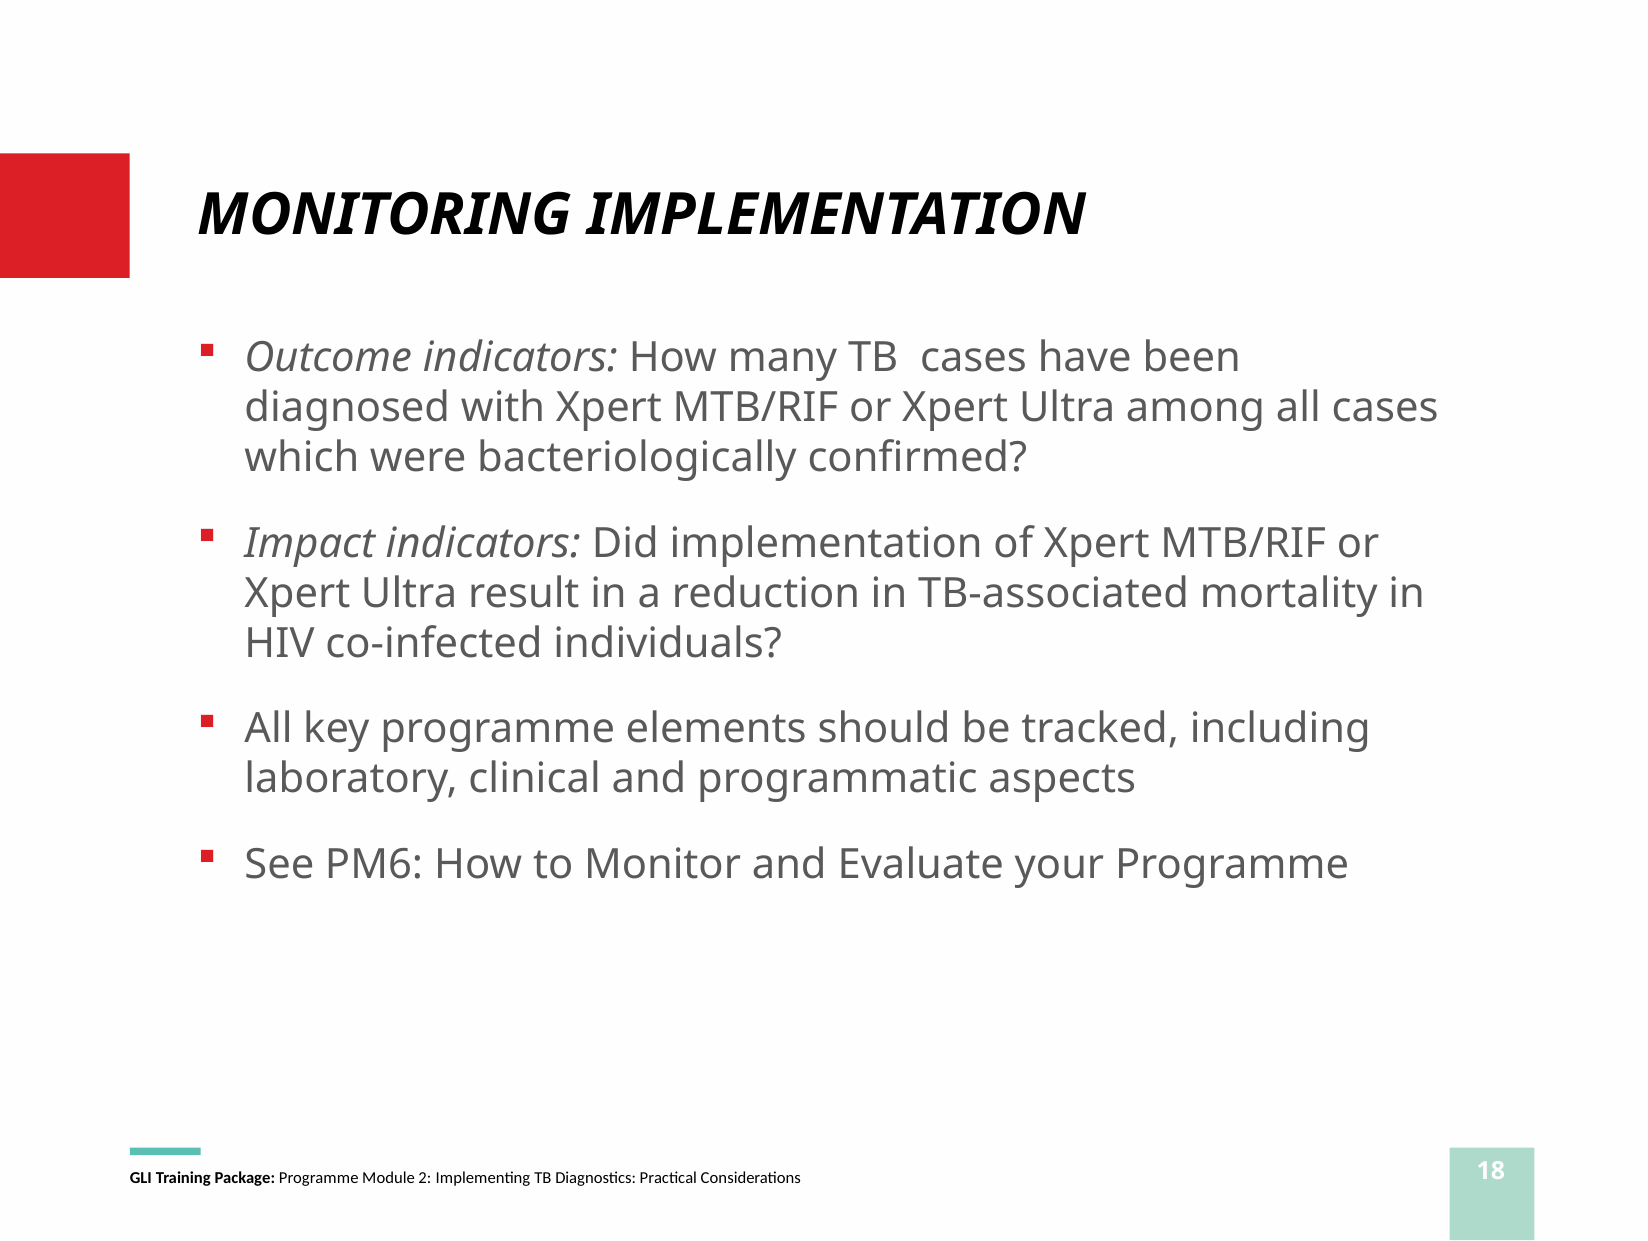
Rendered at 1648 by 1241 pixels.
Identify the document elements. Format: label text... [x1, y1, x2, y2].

list Outcome indicators: How many TB cases have been diagnosed with Xpert MTB/RIF or Xpert Ultra among all cases which were bacteriologically confirmed? Impact indicators: Did implementation of Xpert MTB/RIF or Xpert Ultra result in a reduction in TB-associated mortality in HIV co-infected individuals? All key programme elements should be tracked, including laboratory, clinical and programmatic aspects See PM6: How to Monitor and Evaluate your Programme [197, 330, 1450, 1087]
title MONITORING IMPLEMENTATION [197, 153, 1450, 278]
